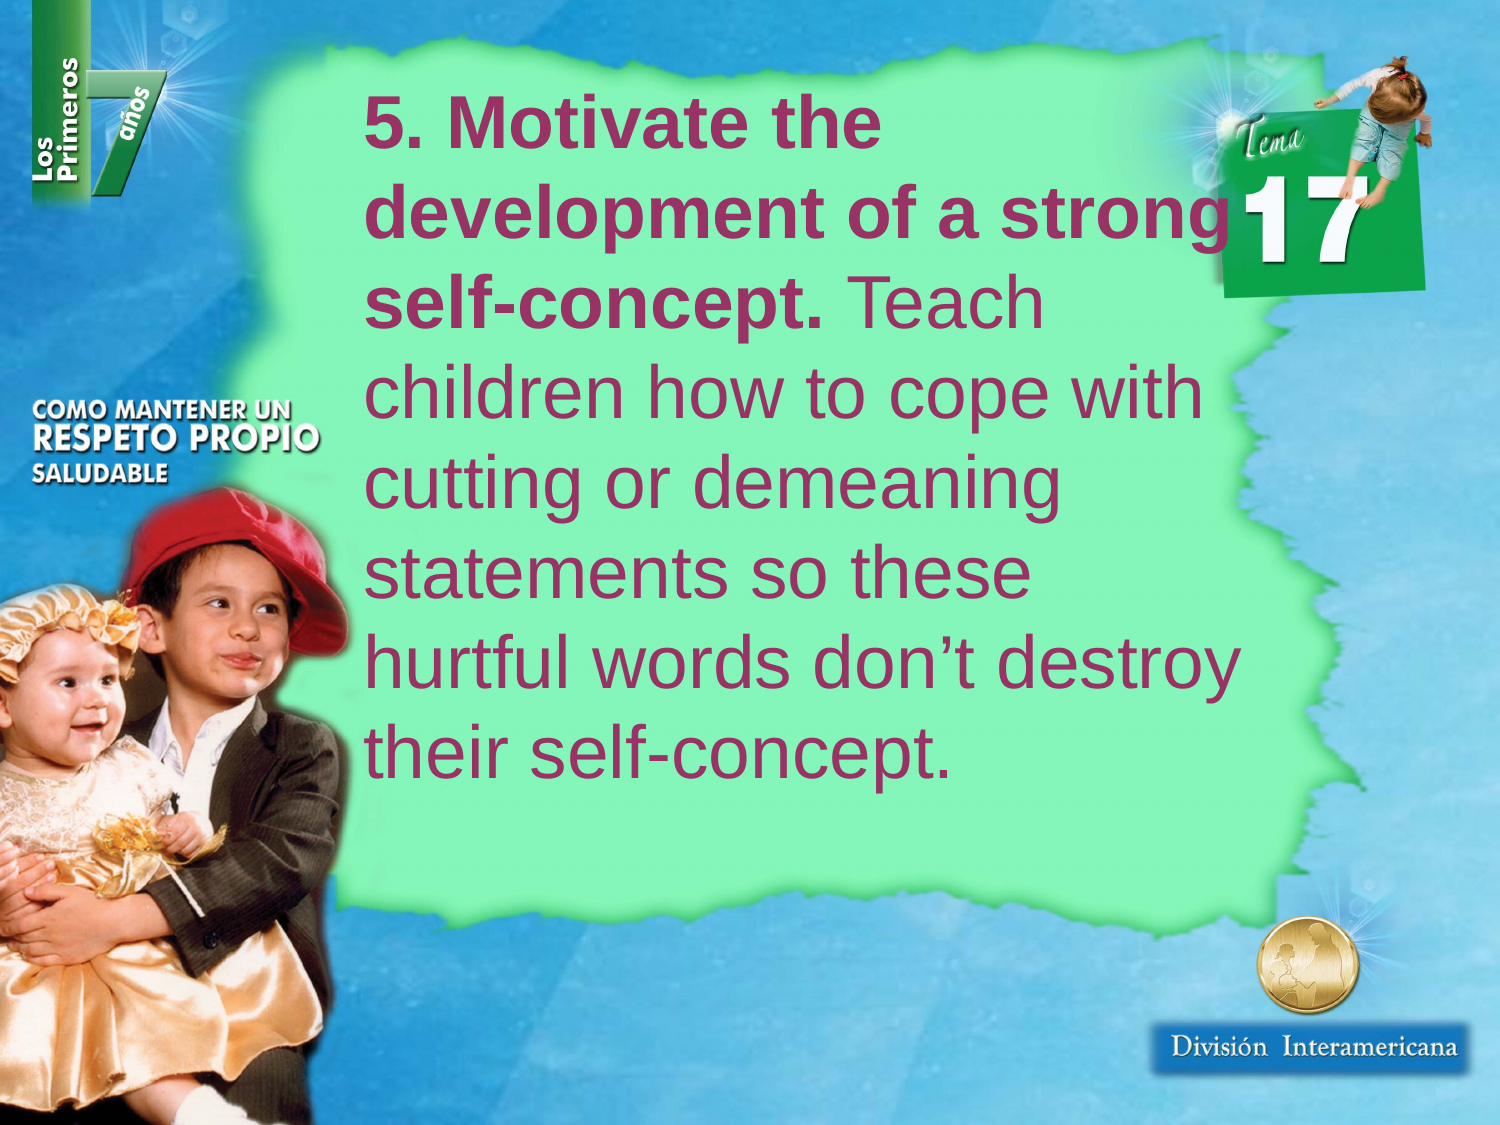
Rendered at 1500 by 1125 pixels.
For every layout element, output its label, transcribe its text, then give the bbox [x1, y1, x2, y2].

text_box 5. Motivate the development of a strong self-concept. Teach children how to cope with cutting or demeaning statements so these hurtful words don’t destroy their self-concept. [348, 66, 1258, 802]
picture [0, 0, 1500, 1125]
